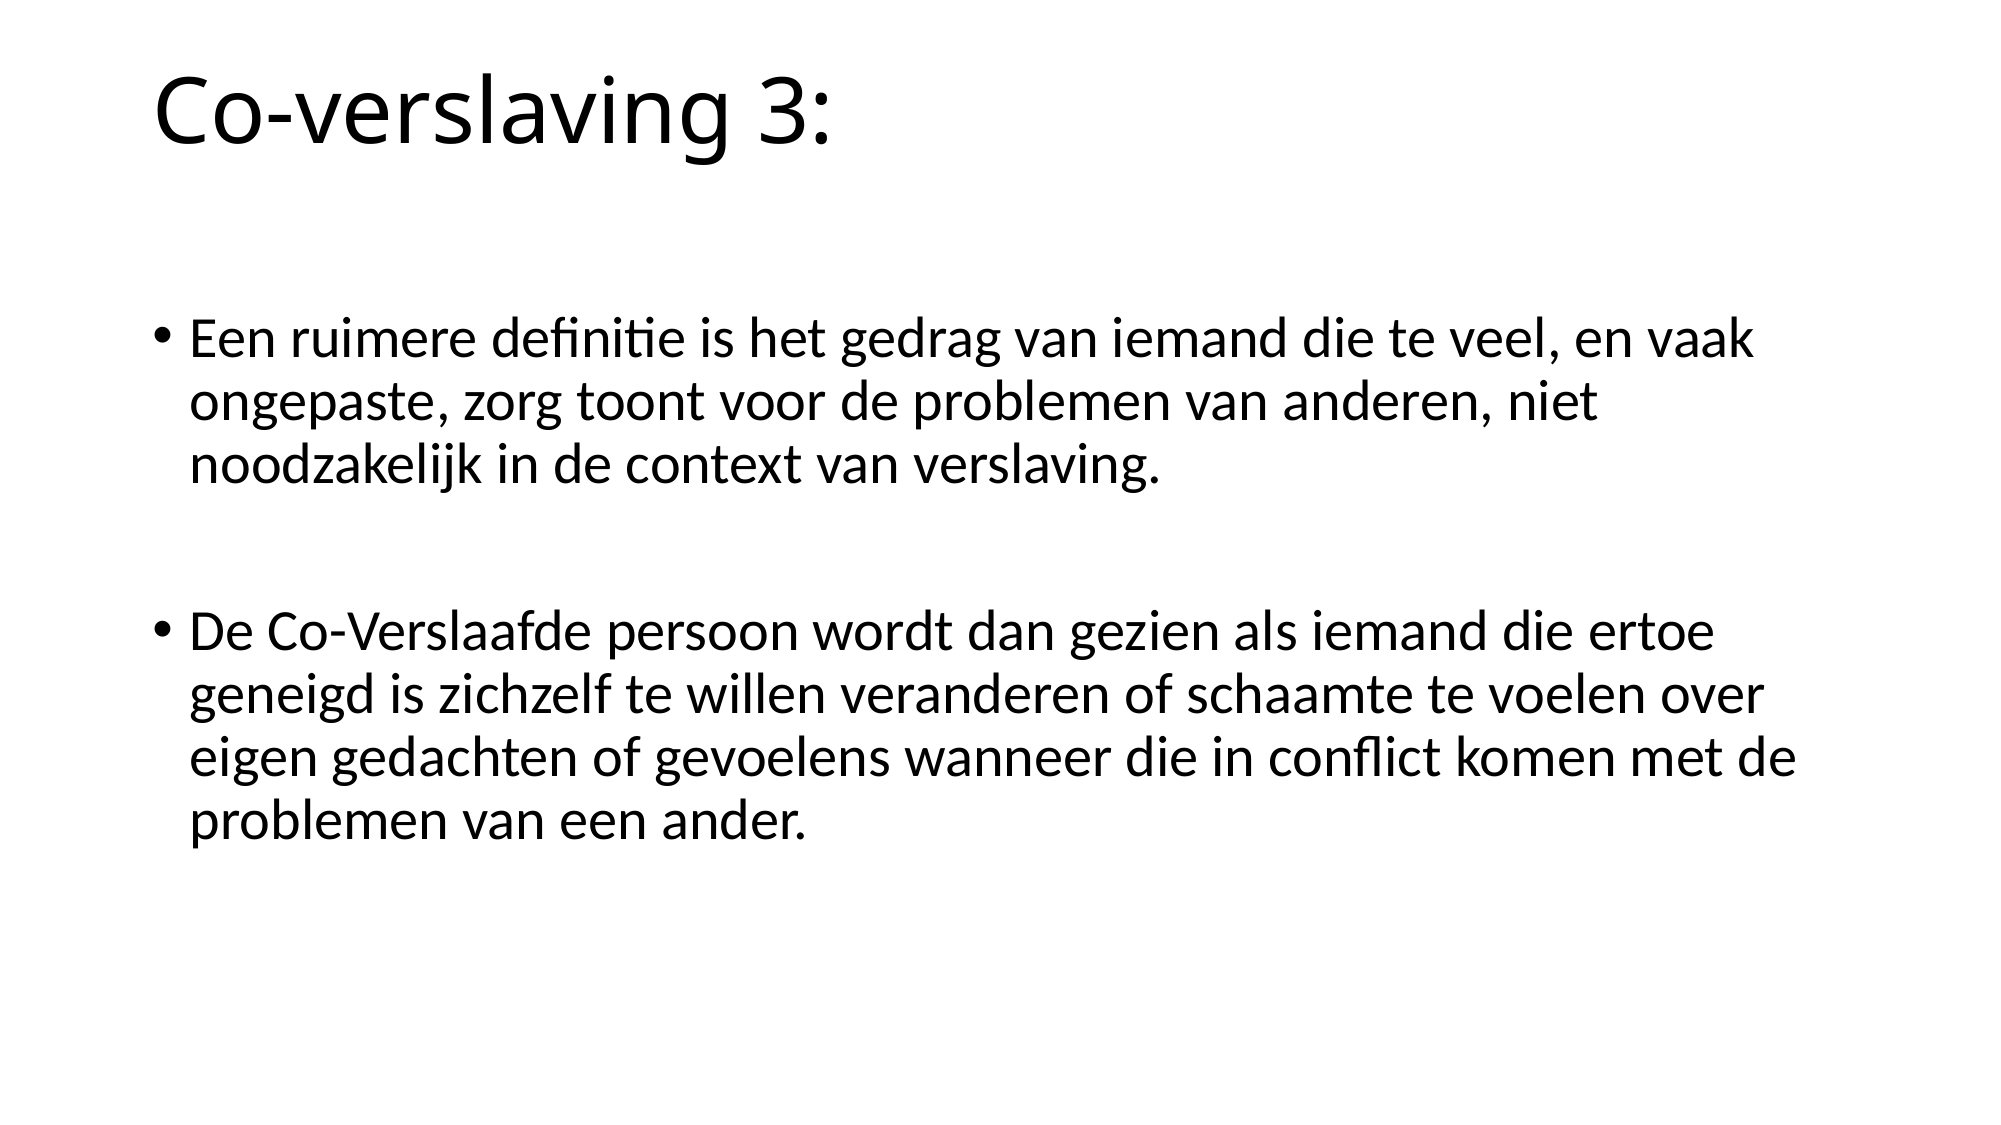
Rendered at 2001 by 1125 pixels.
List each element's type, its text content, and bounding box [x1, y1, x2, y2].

list Een ruimere definitie is het gedrag van iemand die te veel, en vaak ongepaste, zorg toont voor de problemen van anderen, niet noodzakelijk in de context van verslaving. De Co-Verslaafde persoon wordt dan gezien als iemand die ertoe geneigd is zichzelf te willen veranderen of schaamte te voelen over eigen gedachten of gevoelens wanneer die in conflict komen met de problemen van een ander. [137, 299, 1863, 1014]
title Co-verslaving 3: [137, 59, 1863, 278]
